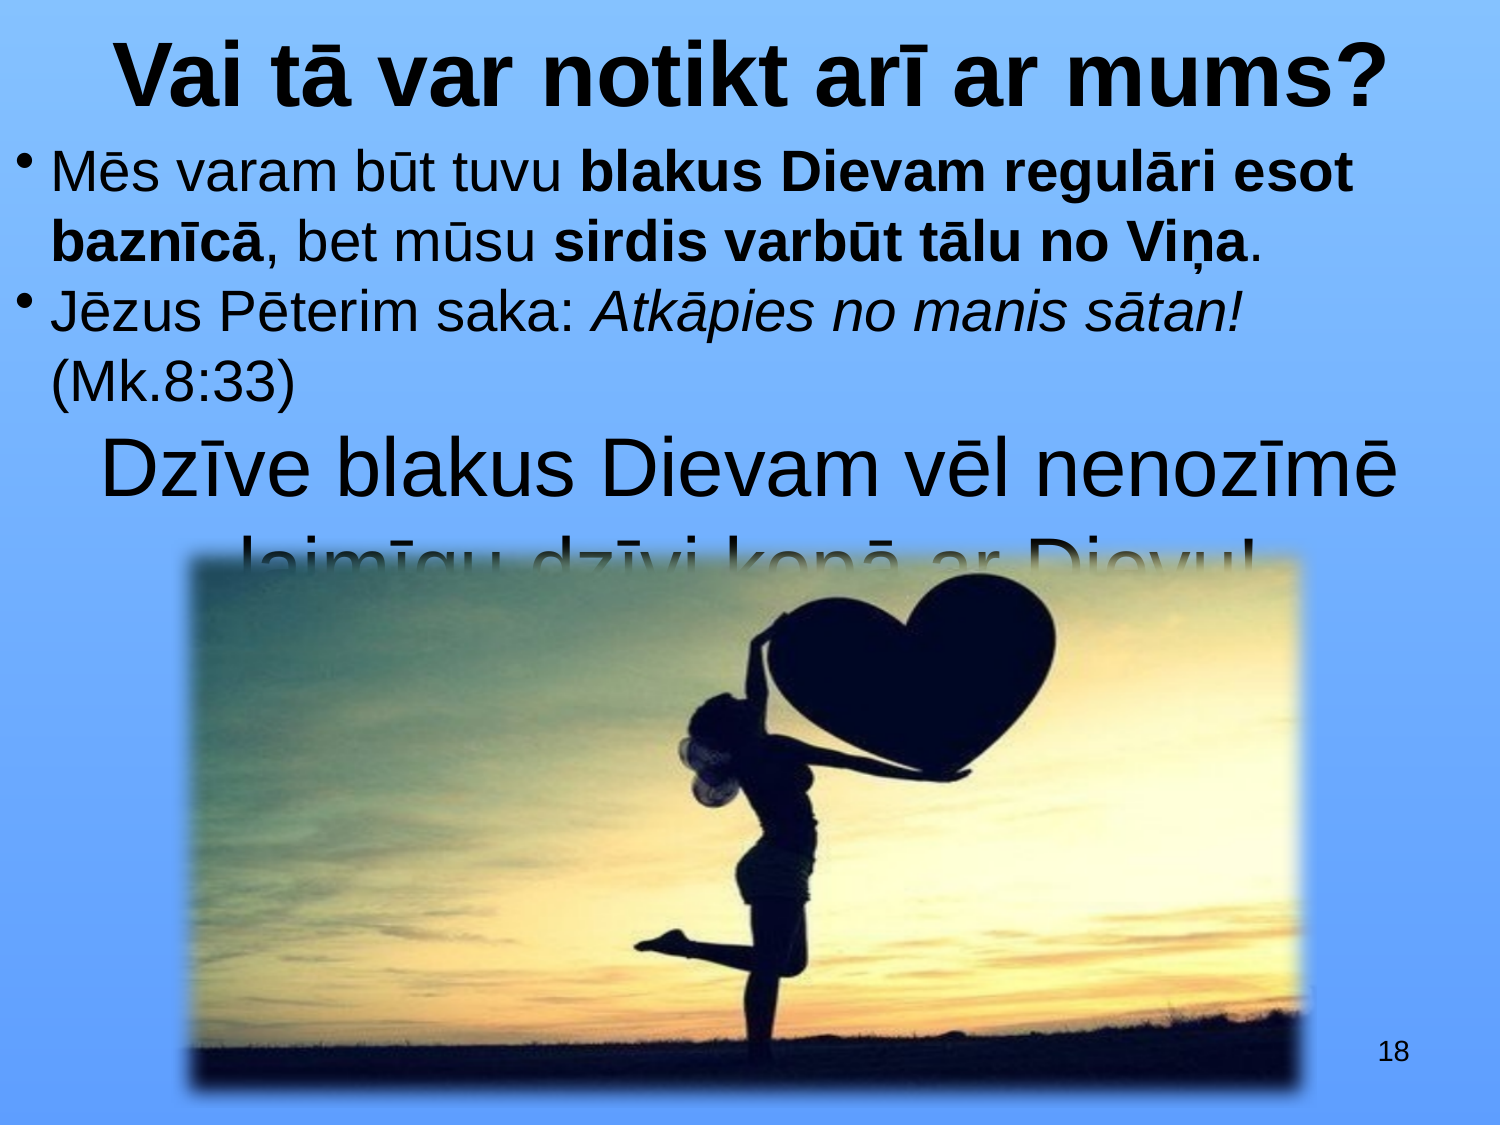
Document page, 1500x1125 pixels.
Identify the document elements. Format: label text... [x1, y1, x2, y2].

text_box Vai tā var notikt arī ar mums? [76, 0, 1427, 140]
picture [170, 538, 1318, 1108]
slide_number 18 [1323, 1024, 1426, 1103]
text_box Mēs varam būt tuvu blakus Dievam regulāri esot baznīcā, bet mūsu sirdis varbūt tālu no Viņa. Jēzus Pēterim saka: Atkāpies no manis sātan!(Mk.8:33) Dzīve blakus Dievam vēl nenozīmē laimīgu dzīvi kopā ar Dievu! [0, 125, 1500, 691]
